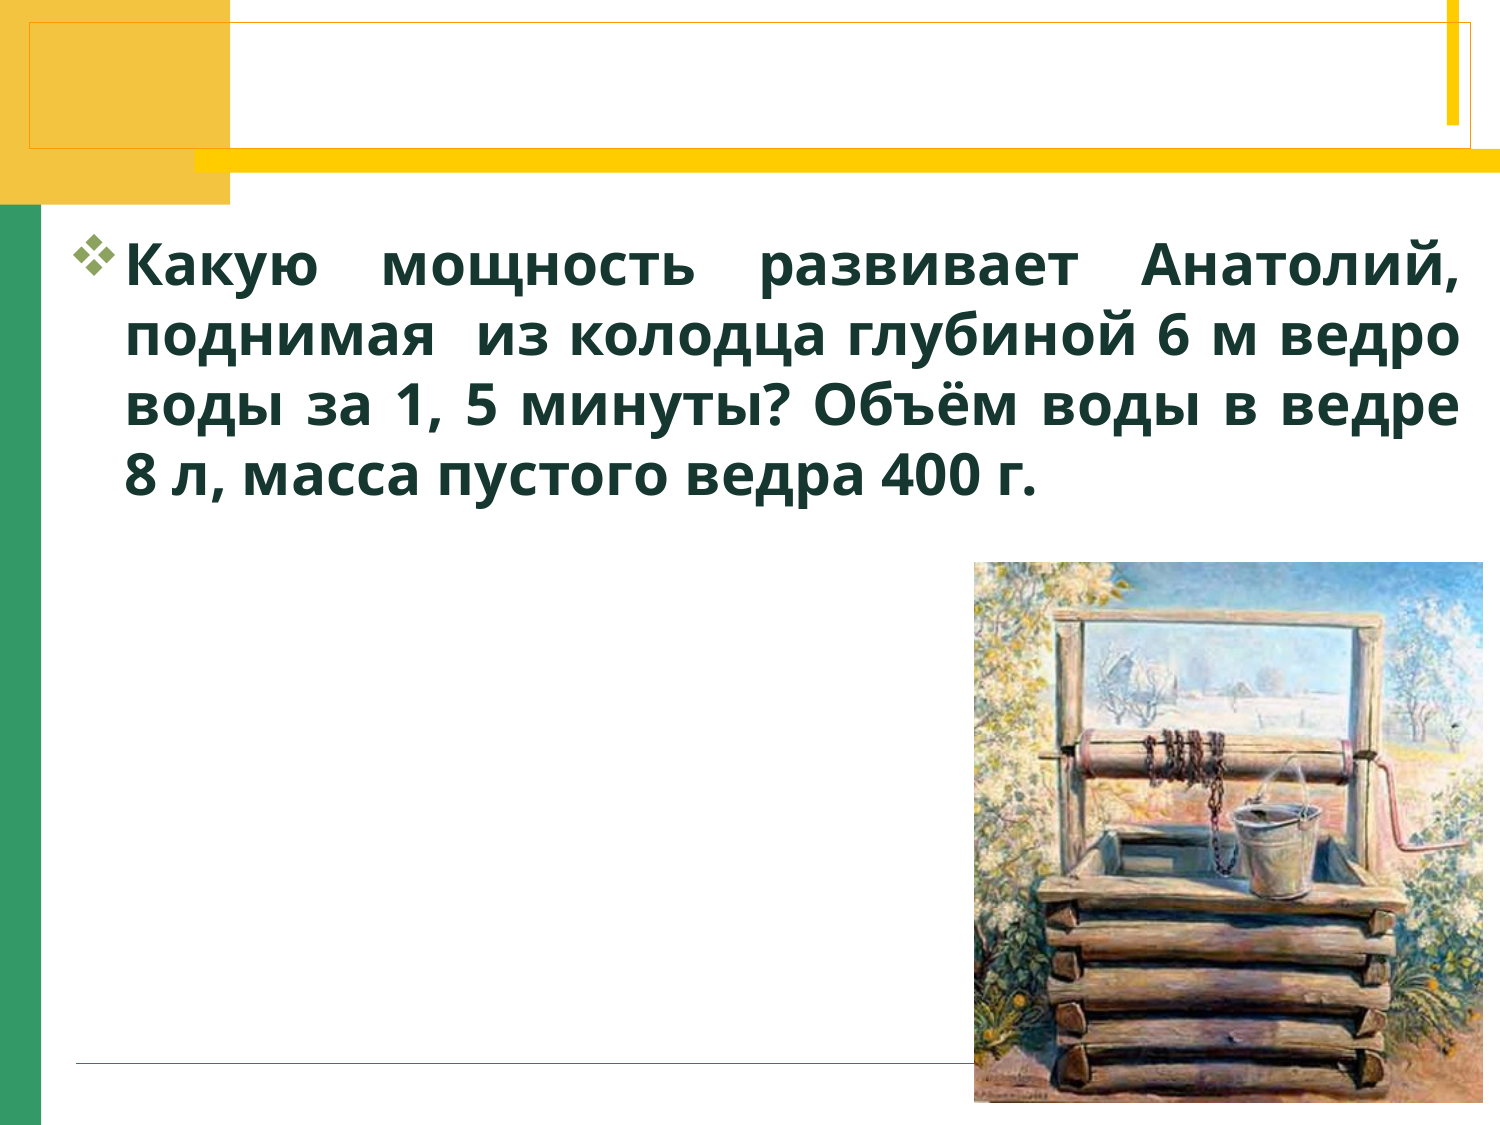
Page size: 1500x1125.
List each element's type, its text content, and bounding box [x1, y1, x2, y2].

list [974, 562, 1483, 1104]
list Какую мощность развивает Анатолий, поднимая из колодца глубиной 6 м ведро воды за 1, 5 минуты? Объём воды в ведре 8 л, масса пустого ведра 400 г. [52, 219, 1477, 595]
